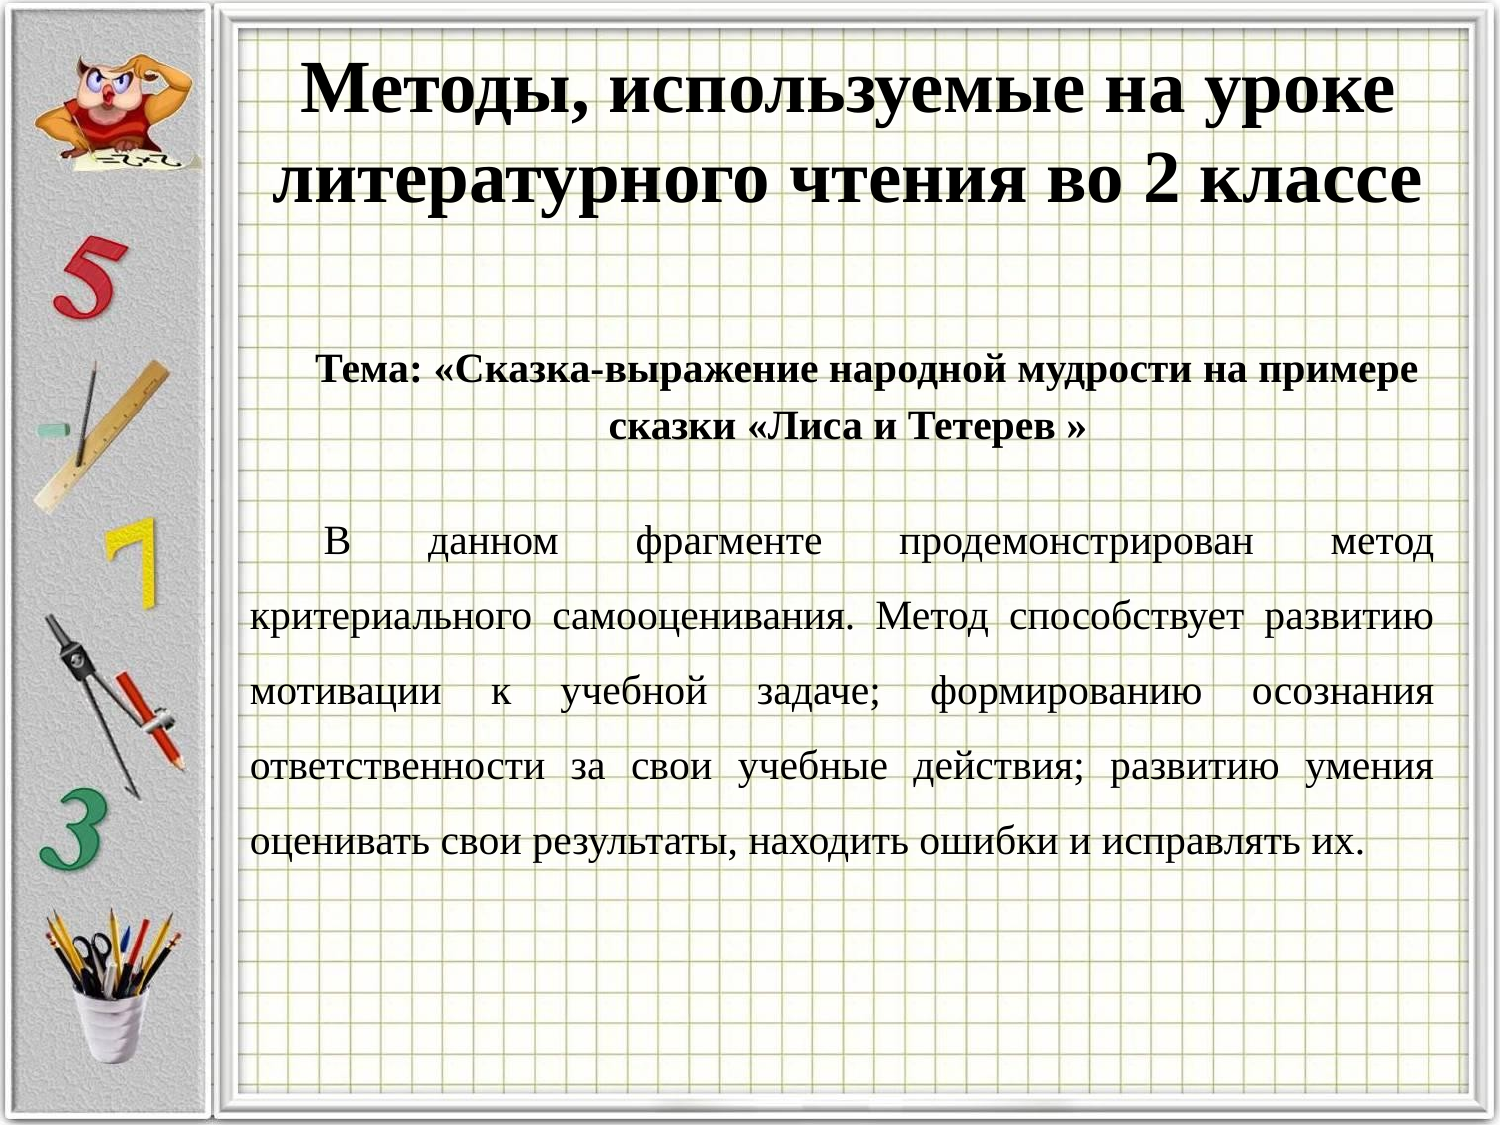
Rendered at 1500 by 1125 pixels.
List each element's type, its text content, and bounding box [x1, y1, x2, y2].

title Методы, используемые на уроке литературного чтения во 2 классе Тема: «Сказка-выражение народной мудрости на примере сказки «Лиса и Тетерев » [212, 37, 1484, 452]
list В данном фрагменте продемонстрирован метод критериального самооценивания. Метод способствует развитию мотивации к учебной задаче; формированию осознания ответственности за свои учебные действия; развитию умения оценивать свои результаты, находить ошибки и исправлять их. [249, 287, 1435, 944]
picture [0, 0, 1500, 1125]
